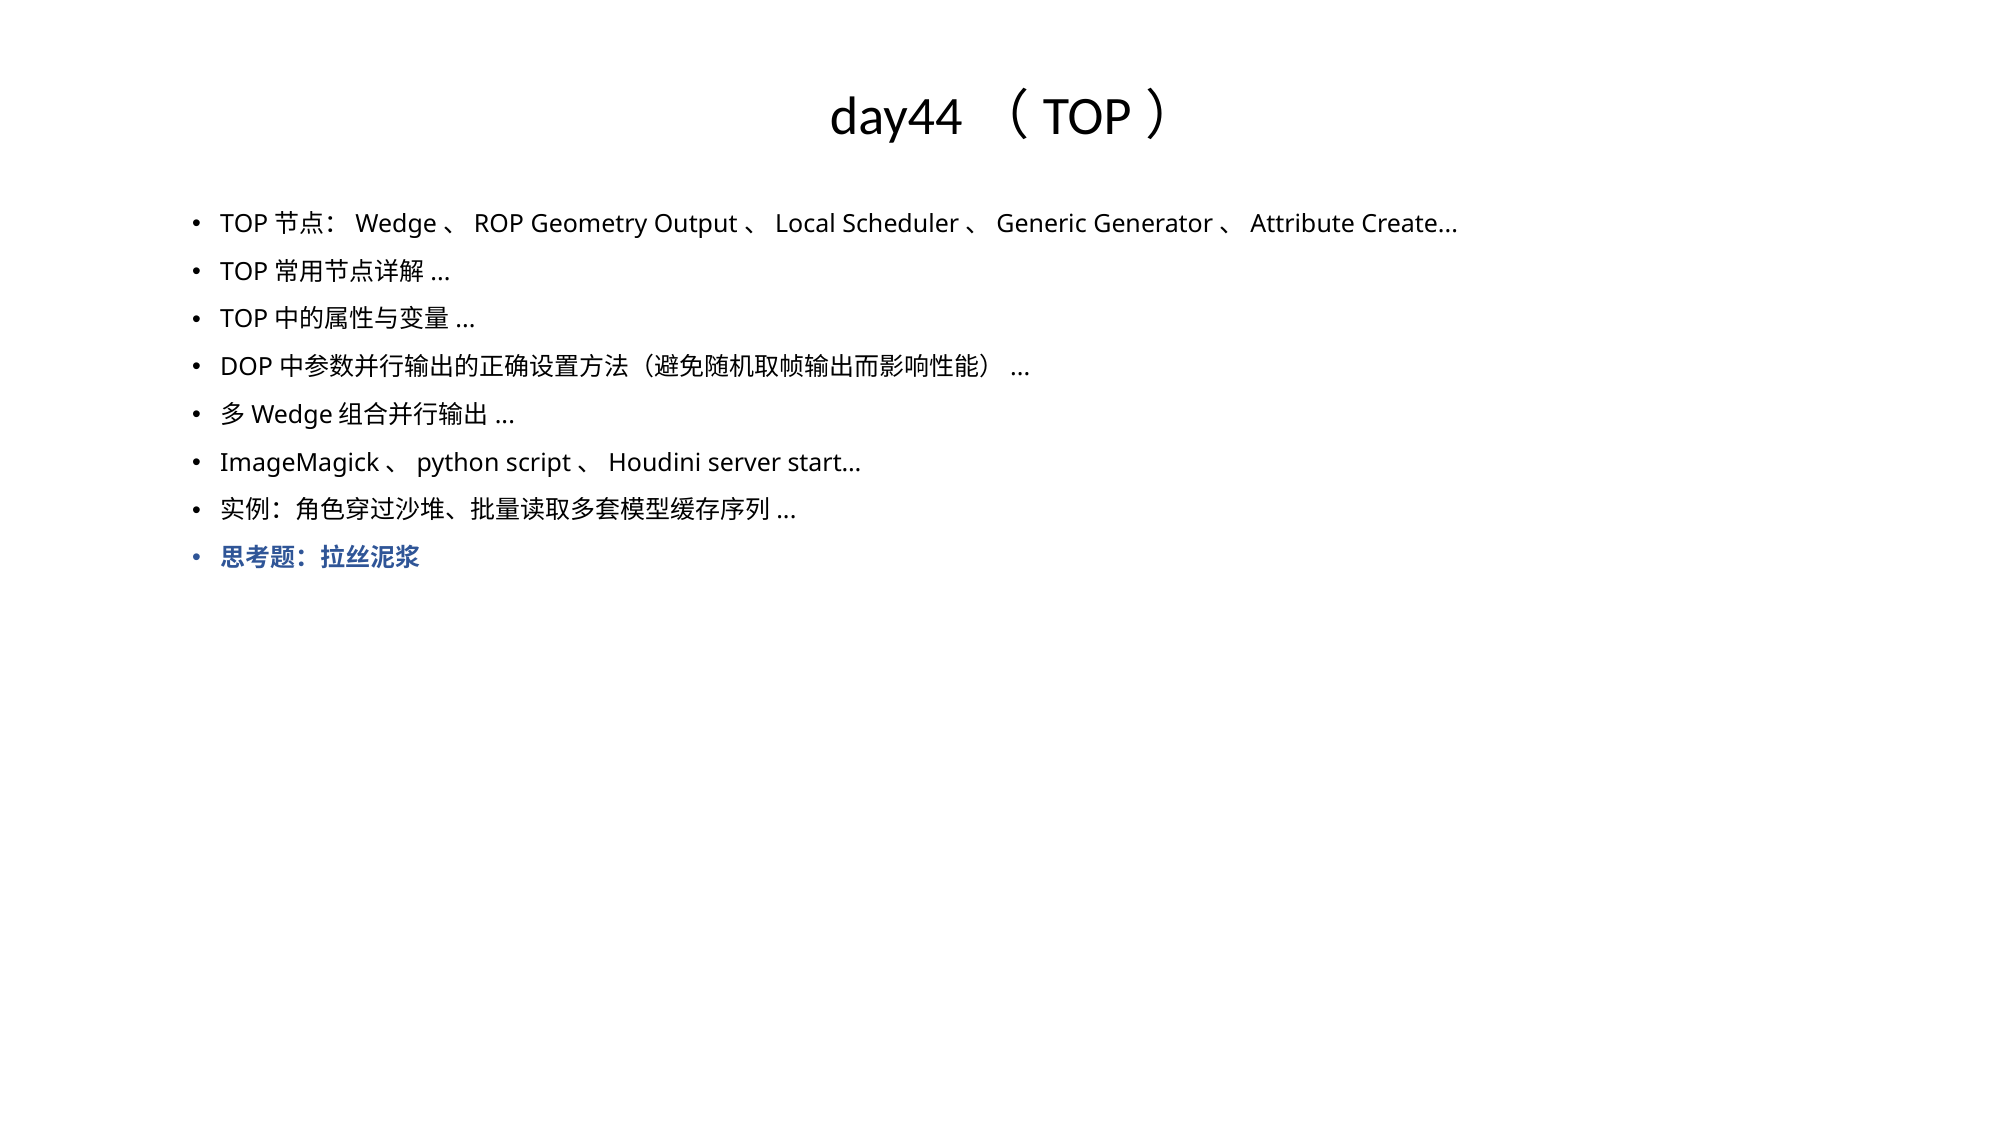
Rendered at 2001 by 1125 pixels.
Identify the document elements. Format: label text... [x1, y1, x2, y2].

title day44（TOP） [543, 41, 1486, 154]
subtitle TOP节点：Wedge、ROP Geometry Output、Local Scheduler、Generic Generator、Attribute Create... TOP常用节点详解... TOP中的属性与变量... DOP中参数并行输出的正确设置方法（避免随机取帧输出而影响性能）... 多Wedge组合并行输出... ImageMagick、python script、Houdini server start… 实例：角色穿过沙堆、批量读取多套模型缓存序列... 思考题：拉丝泥浆 [176, 203, 1815, 903]
